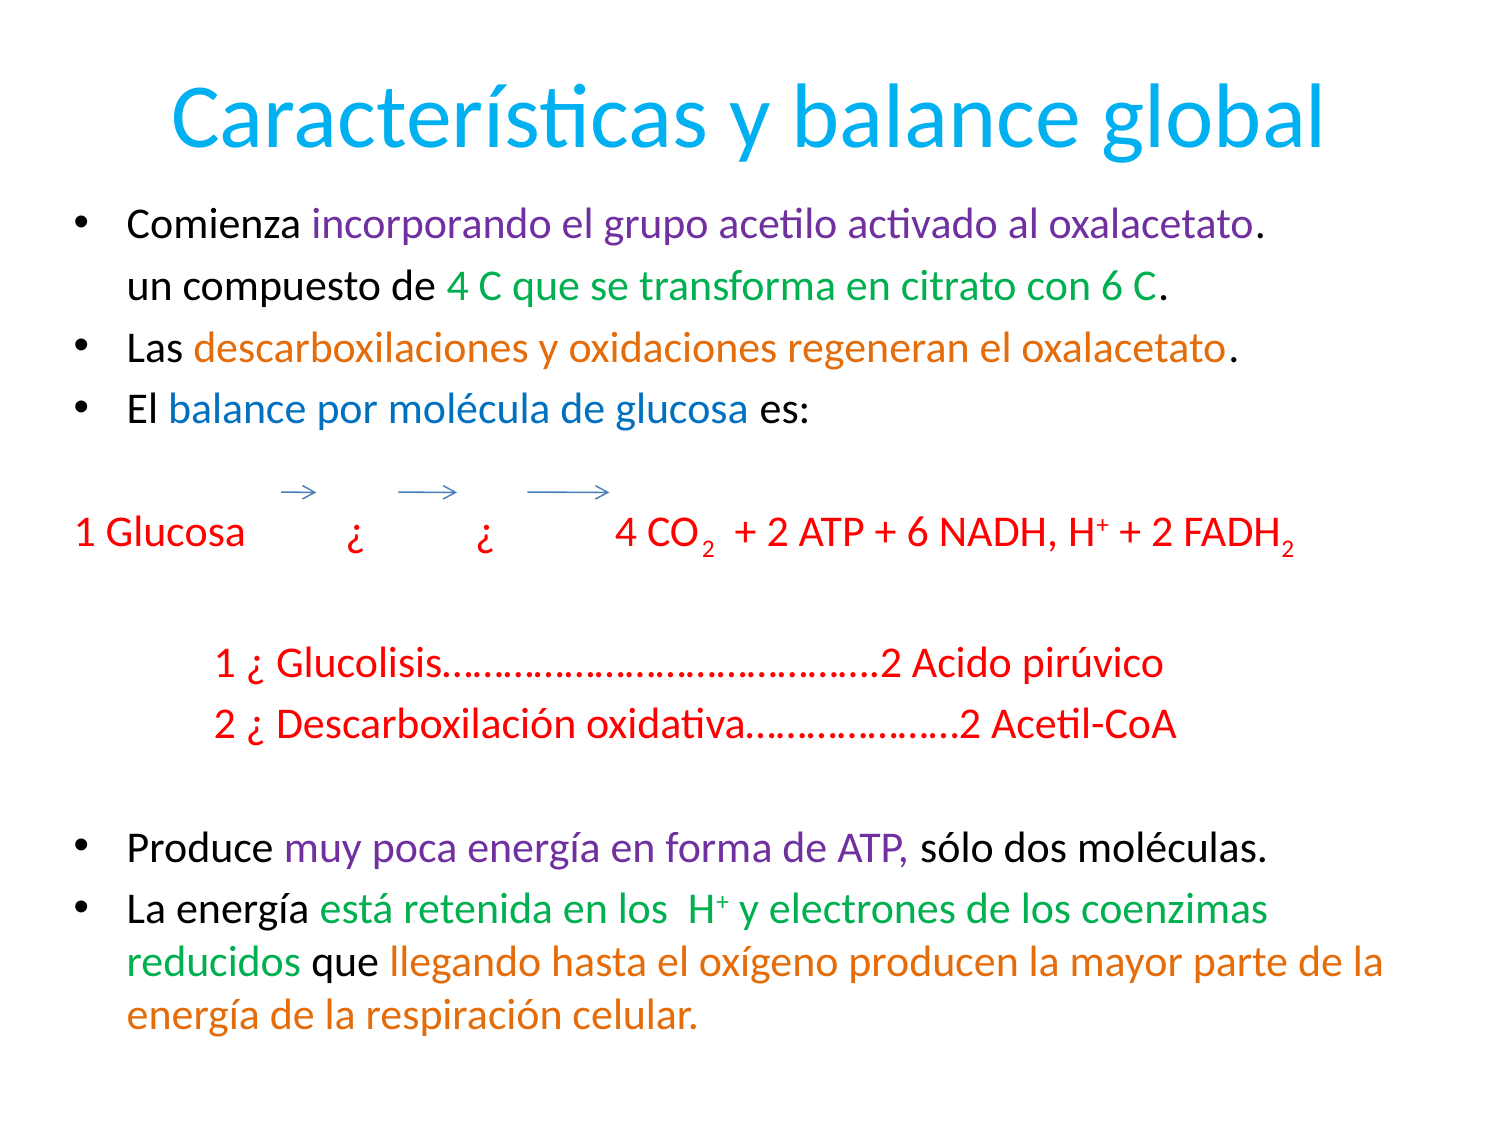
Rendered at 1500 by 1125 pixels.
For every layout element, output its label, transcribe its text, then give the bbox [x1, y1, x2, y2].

list Comienza incorporando el grupo acetilo activado al oxalacetato. un compuesto de 4 C que se transforma en citrato con 6 C. Las descarboxilaciones y oxidaciones regeneran el oxalacetato. El balance por molécula de glucosa es: 1 Glucosa ¿ ¿ 4 CO2 + 2 ATP + 6 NADH, H+ + 2 FADH2 1 ¿ Glucolisis…………………………………….2 Acido pirúvico 2 ¿ Descarboxilación oxidativa…………………2 Acetil-CoA Produce muy poca energía en forma de ATP, sólo dos moléculas. La energía está retenida en los H+ y electrones de los coenzimas reducidos que llegando hasta el oxígeno producen la mayor parte de la energía de la respiración celular. [58, 187, 1425, 1067]
title Características y balance global [70, 45, 1430, 176]
